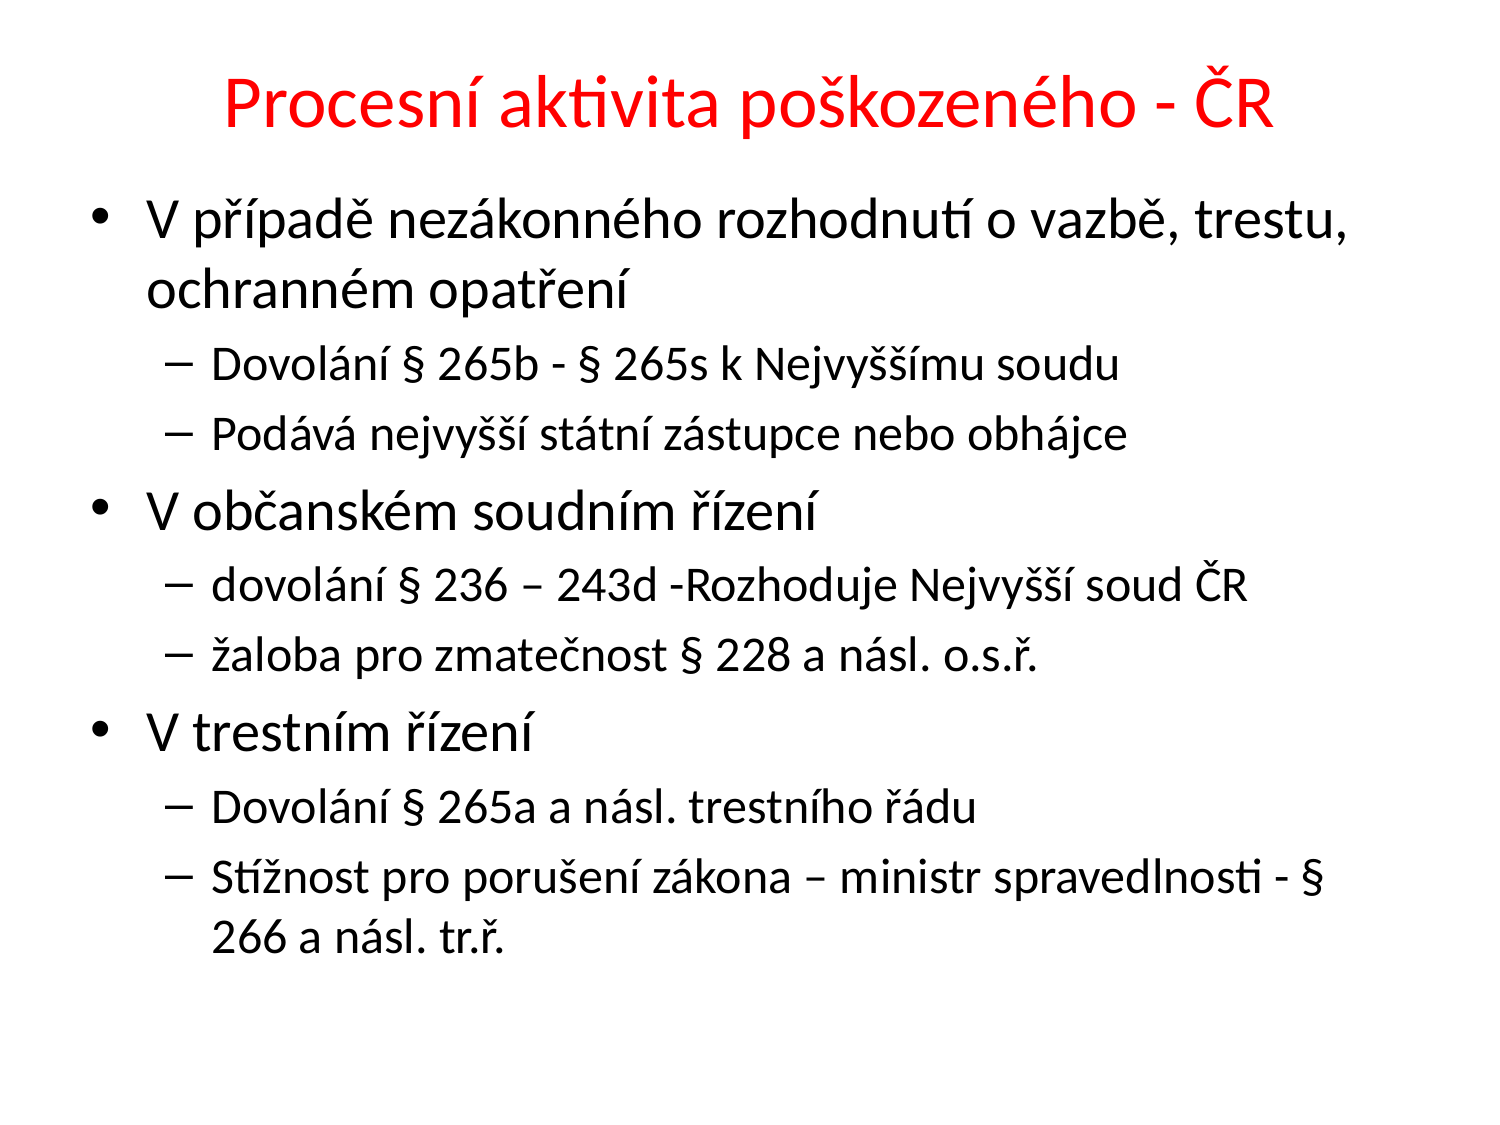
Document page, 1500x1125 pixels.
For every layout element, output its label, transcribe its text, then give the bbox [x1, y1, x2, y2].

list V případě nezákonného rozhodnutí o vazbě, trestu, ochranném opatření Dovolání § 265b - § 265s k Nejvyššímu soudu Podává nejvyšší státní zástupce nebo obhájce V občanském soudním řízení dovolání § 236 – 243d -Rozhoduje Nejvyšší soud ČR žaloba pro zmatečnost § 228 a násl. o.s.ř. V trestním řízení Dovolání § 265a a násl. trestního řádu Stížnost pro porušení zákona – ministr spravedlnosti - § 266 a násl. tr.ř. [75, 172, 1425, 1005]
title Procesní aktivita poškozeného - ČR [75, 45, 1425, 149]
